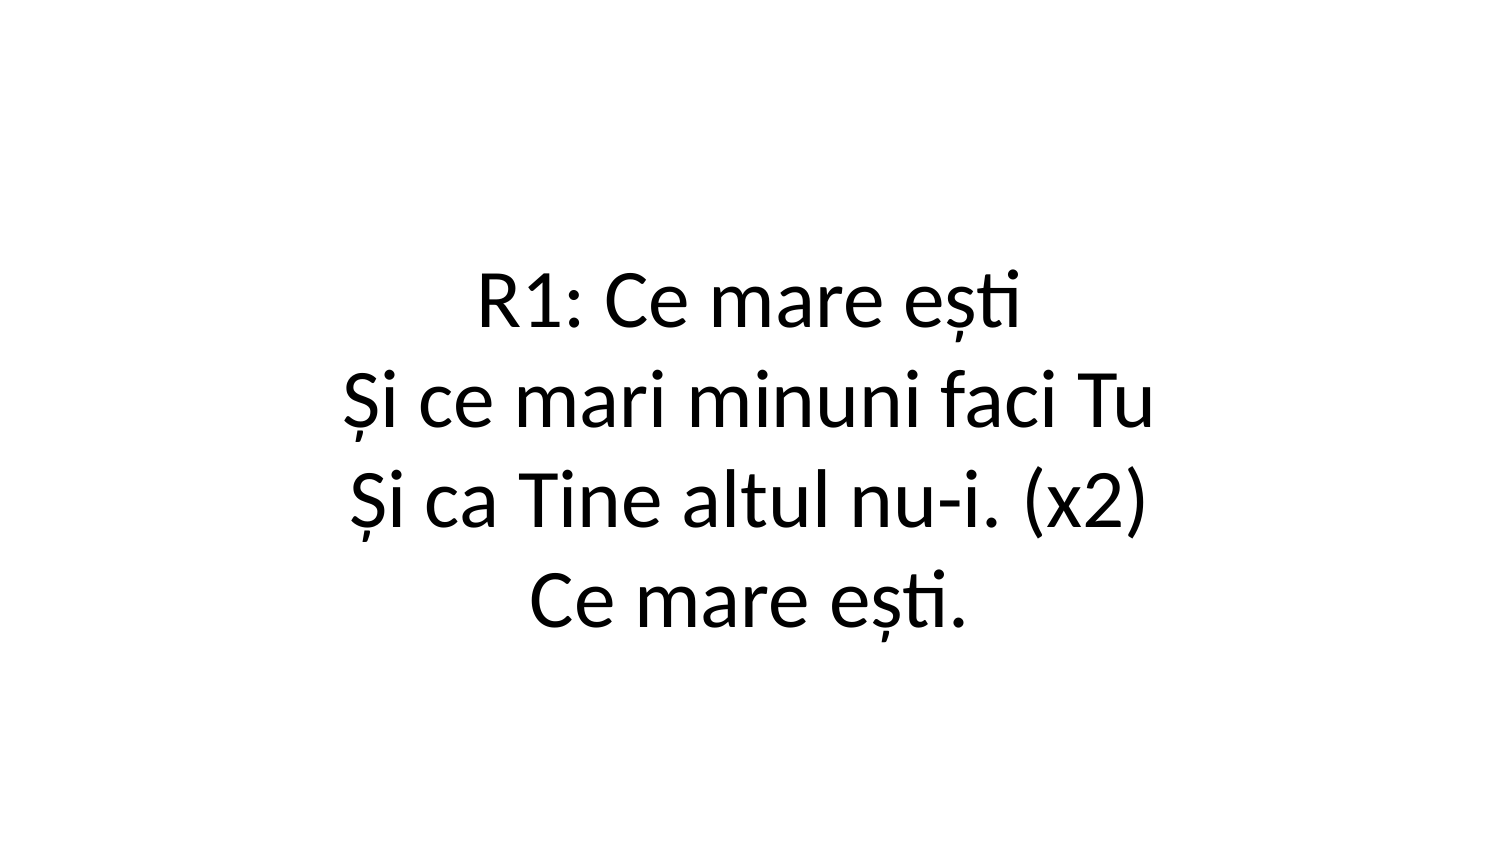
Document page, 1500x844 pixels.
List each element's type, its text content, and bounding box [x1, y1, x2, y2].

text_box R1: Ce mare ești Și ce mari minuni faci Tu Și ca Tine altul nu-i. (x2) Ce mare ești. [327, 192, 1173, 652]
